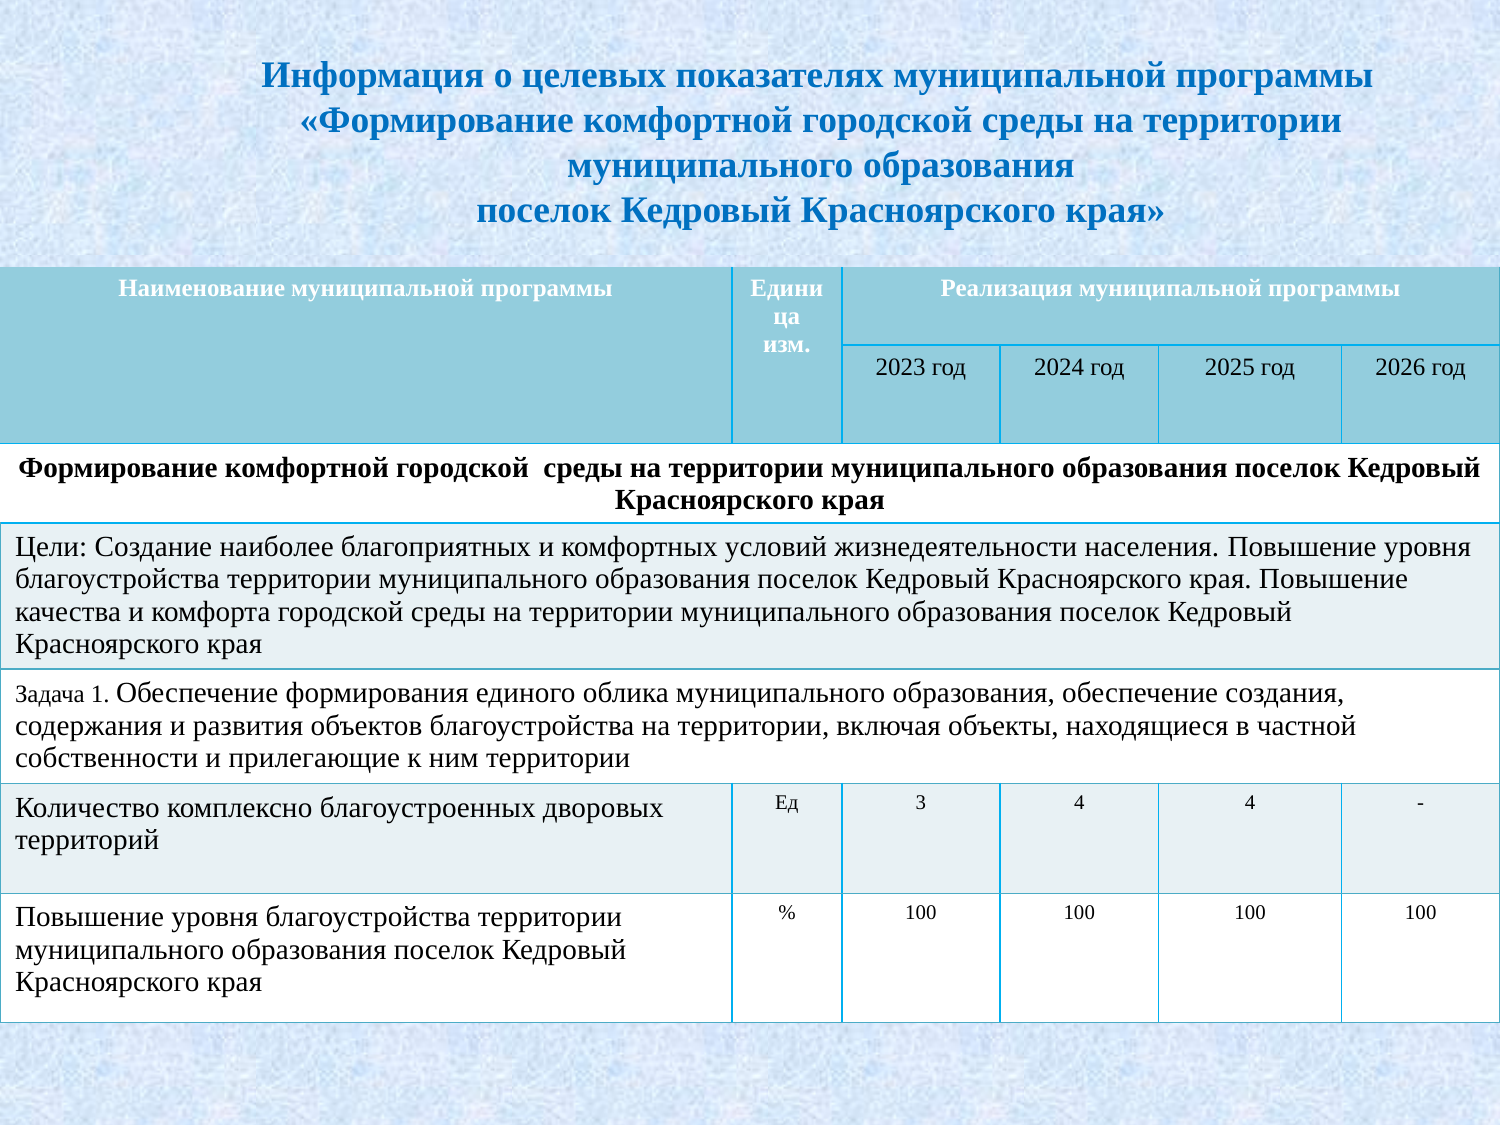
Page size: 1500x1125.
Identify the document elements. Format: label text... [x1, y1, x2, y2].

table_cell 4 [1159, 784, 1341, 893]
table_cell Цели: Создание наиболее благоприятных и комфортных условий жизнедеятельности населения. Повышение уровня благоустройства территории муниципального образования поселок Кедровый Красноярского края. Повышение качества и комфорта городской среды на территории муниципального образования поселок Кедровый Красноярского края [1, 524, 1499, 668]
table_cell Формирование комфортной городской среды на территории муниципального образования поселок Кедровый Красноярского края [0, 444, 1499, 522]
table_header Единица изм. [733, 267, 841, 443]
table_cell Повышение уровня благоустройства территории муниципального образования поселок Кедровый Красноярского края [1, 894, 731, 1022]
table_cell 4 [1001, 784, 1158, 893]
table_cell 100 [843, 894, 999, 1022]
picture [0, 0, 1500, 267]
table_cell Количество комплексно благоустроенных дворовых территорий [1, 784, 731, 893]
table_cell 2023 год [843, 346, 999, 443]
table_cell 2024 год [1001, 346, 1158, 443]
table_cell 100 [1159, 894, 1341, 1022]
table_cell - [1342, 784, 1499, 893]
table_cell Задача 1. Обеспечение формирования единого облика муниципального образования, обеспечение создания, содержания и развития объектов благоустройства на территории, включая объекты, находящиеся в частной собственности и прилегающие к ним территории [1, 670, 1499, 783]
picture [0, 1023, 1500, 1125]
text_box Информация о целевых показателях муниципальной программы «Формирование комфортной городской среды на территории муниципального образования поселок Кедровый Красноярского края» [246, 42, 1396, 238]
table_cell 2026 год [1342, 346, 1499, 443]
table_cell 100 [1342, 894, 1499, 1022]
table_header Наименование муниципальной программы [0, 267, 731, 443]
table_cell 3 [843, 784, 999, 893]
table_cell Ед [733, 784, 841, 893]
table_cell 2025 год [1159, 346, 1341, 443]
table_cell % [733, 894, 841, 1022]
table_cell 100 [1001, 894, 1158, 1022]
table_header Реализация муниципальной программы [843, 267, 1499, 344]
